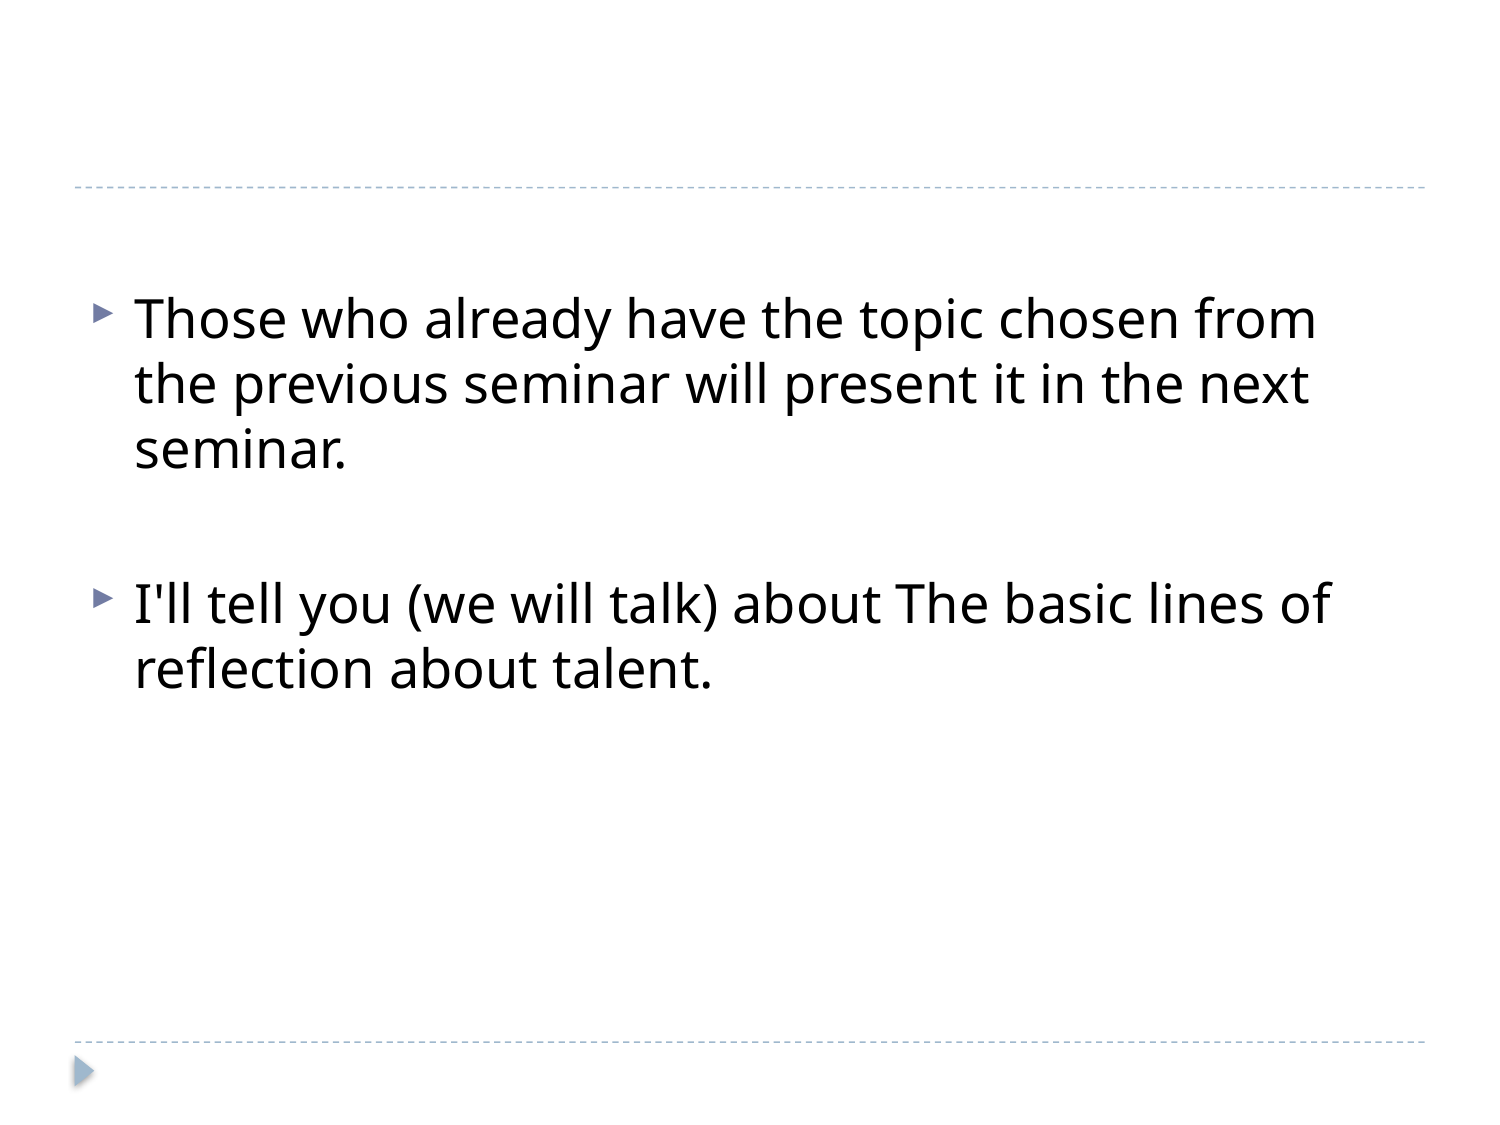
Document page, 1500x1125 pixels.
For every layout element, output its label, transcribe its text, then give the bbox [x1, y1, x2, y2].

list Those who already have the topic chosen from the previous seminar will present it in the next seminar. I'll tell you (we will talk) about The basic lines of reflection about talent. [75, 200, 1425, 1010]
